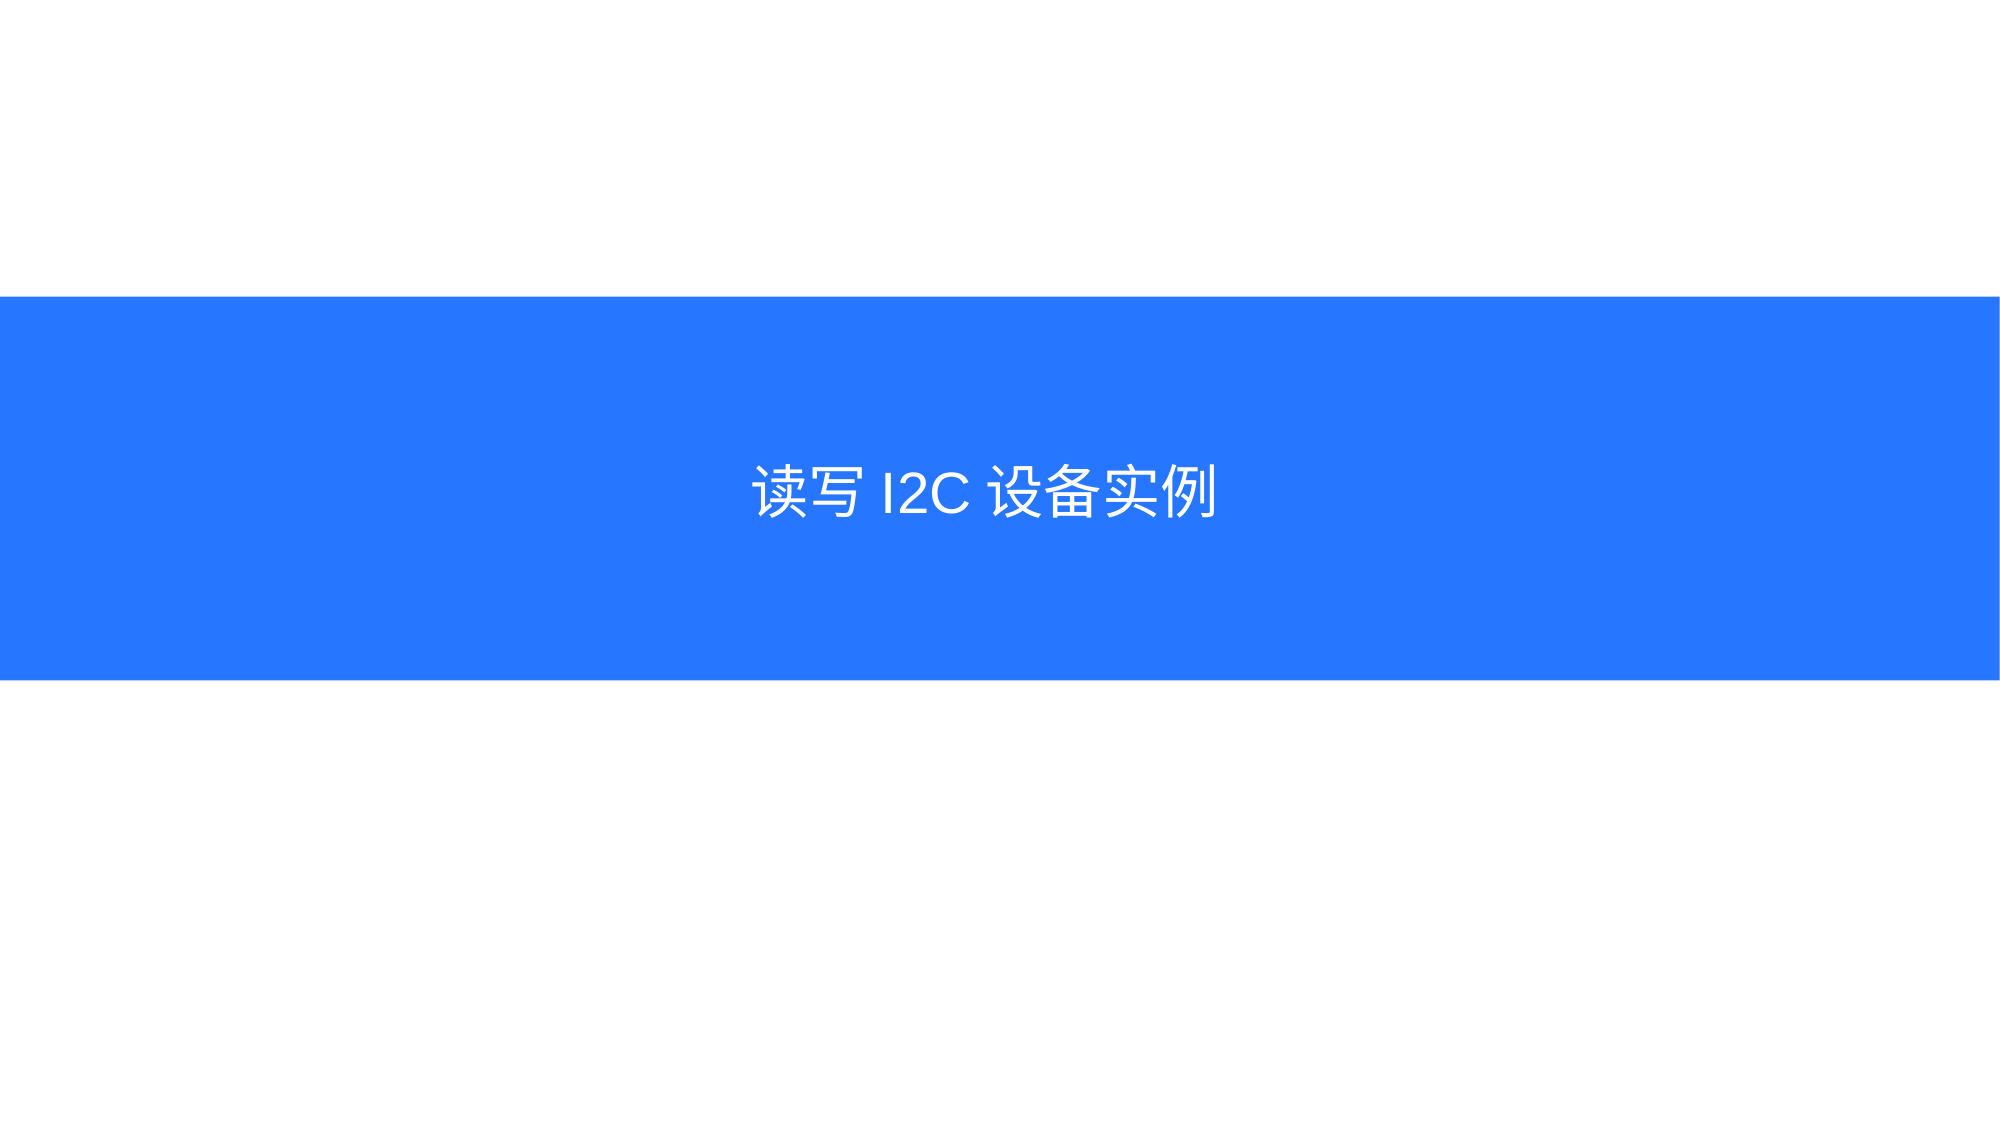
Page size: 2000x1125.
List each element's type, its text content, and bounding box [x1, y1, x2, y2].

text_box 读写I2C设备实例 [196, 412, 1773, 533]
text_box [0, 296, 2000, 681]
